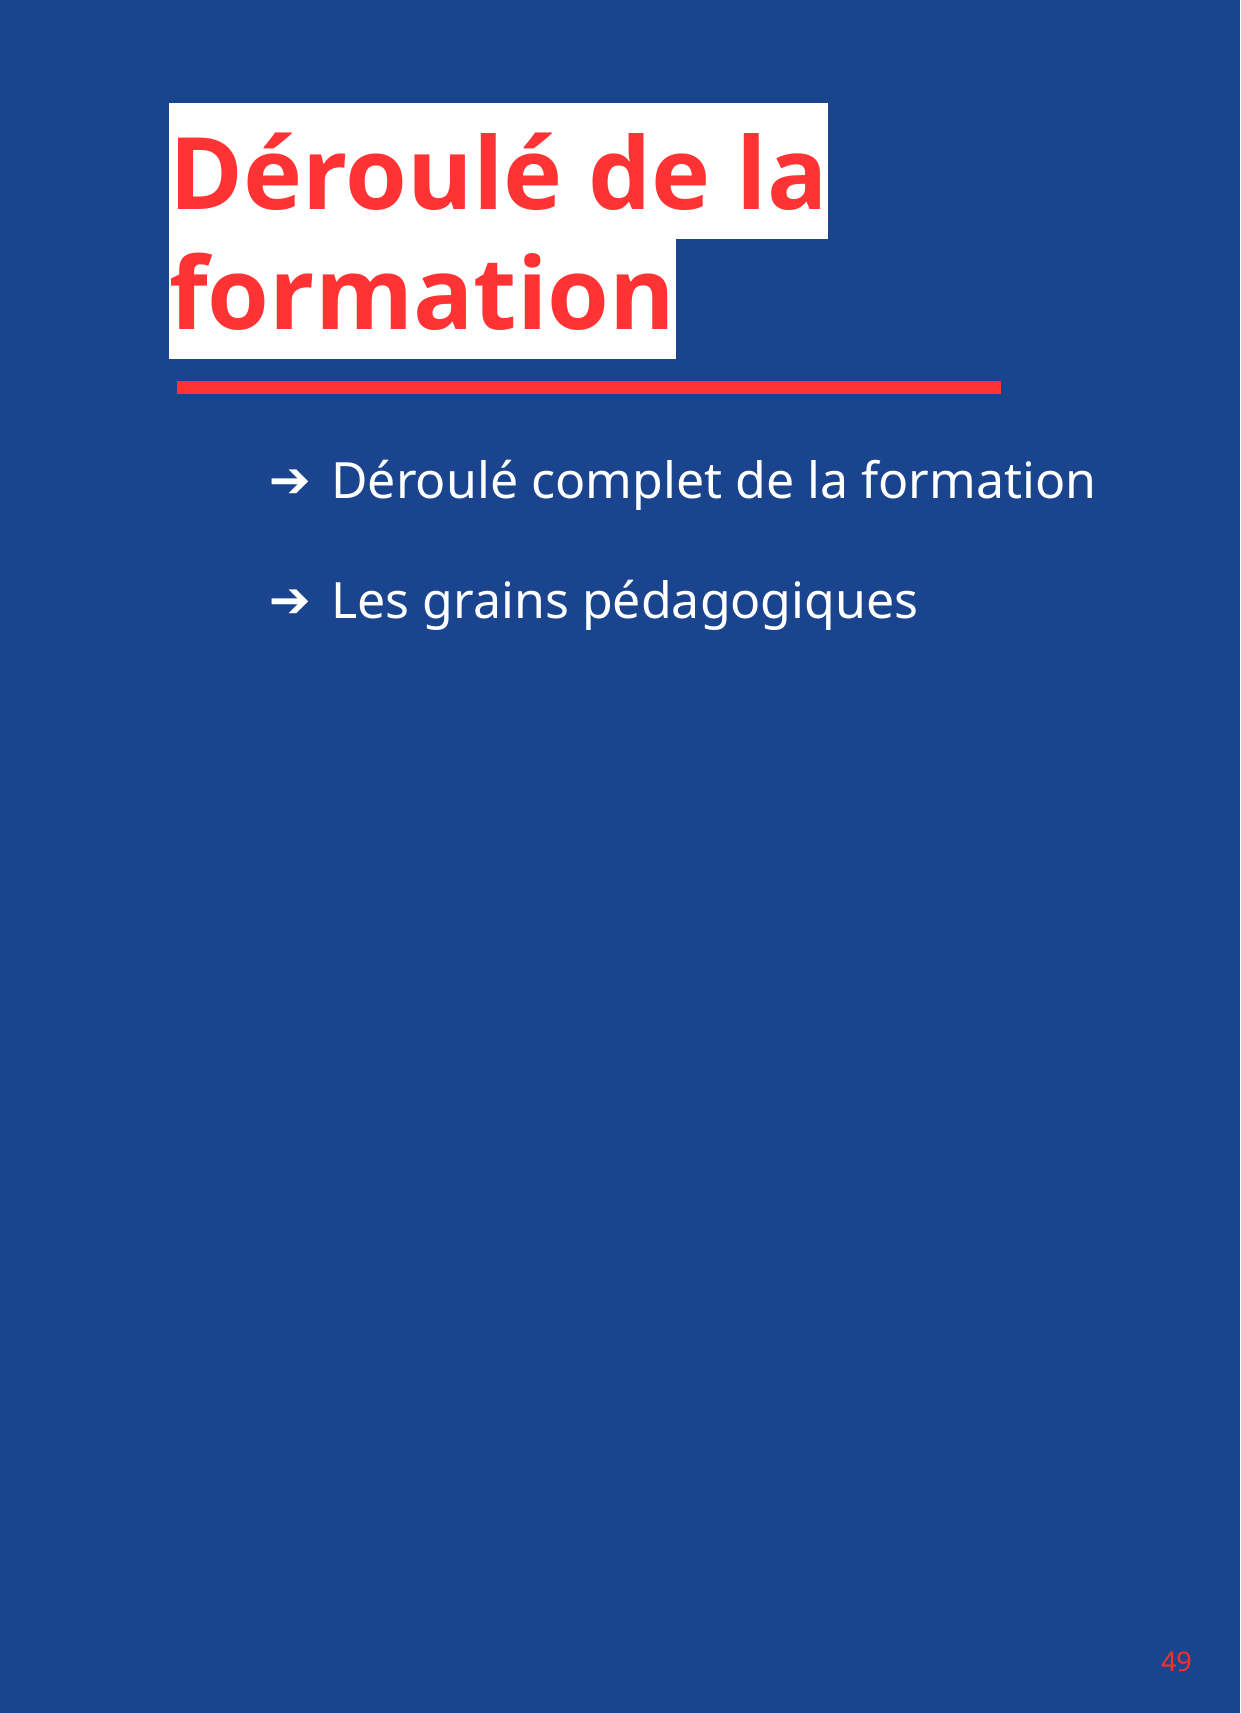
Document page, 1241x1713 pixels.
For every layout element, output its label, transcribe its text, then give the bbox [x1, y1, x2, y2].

slide_number ‹#› [1136, 1621, 1211, 1705]
text_box Déroulé complet de la formation Les grains pédagogiques [248, 440, 1157, 636]
text_box Déroulé de la formation [117, 101, 1157, 357]
